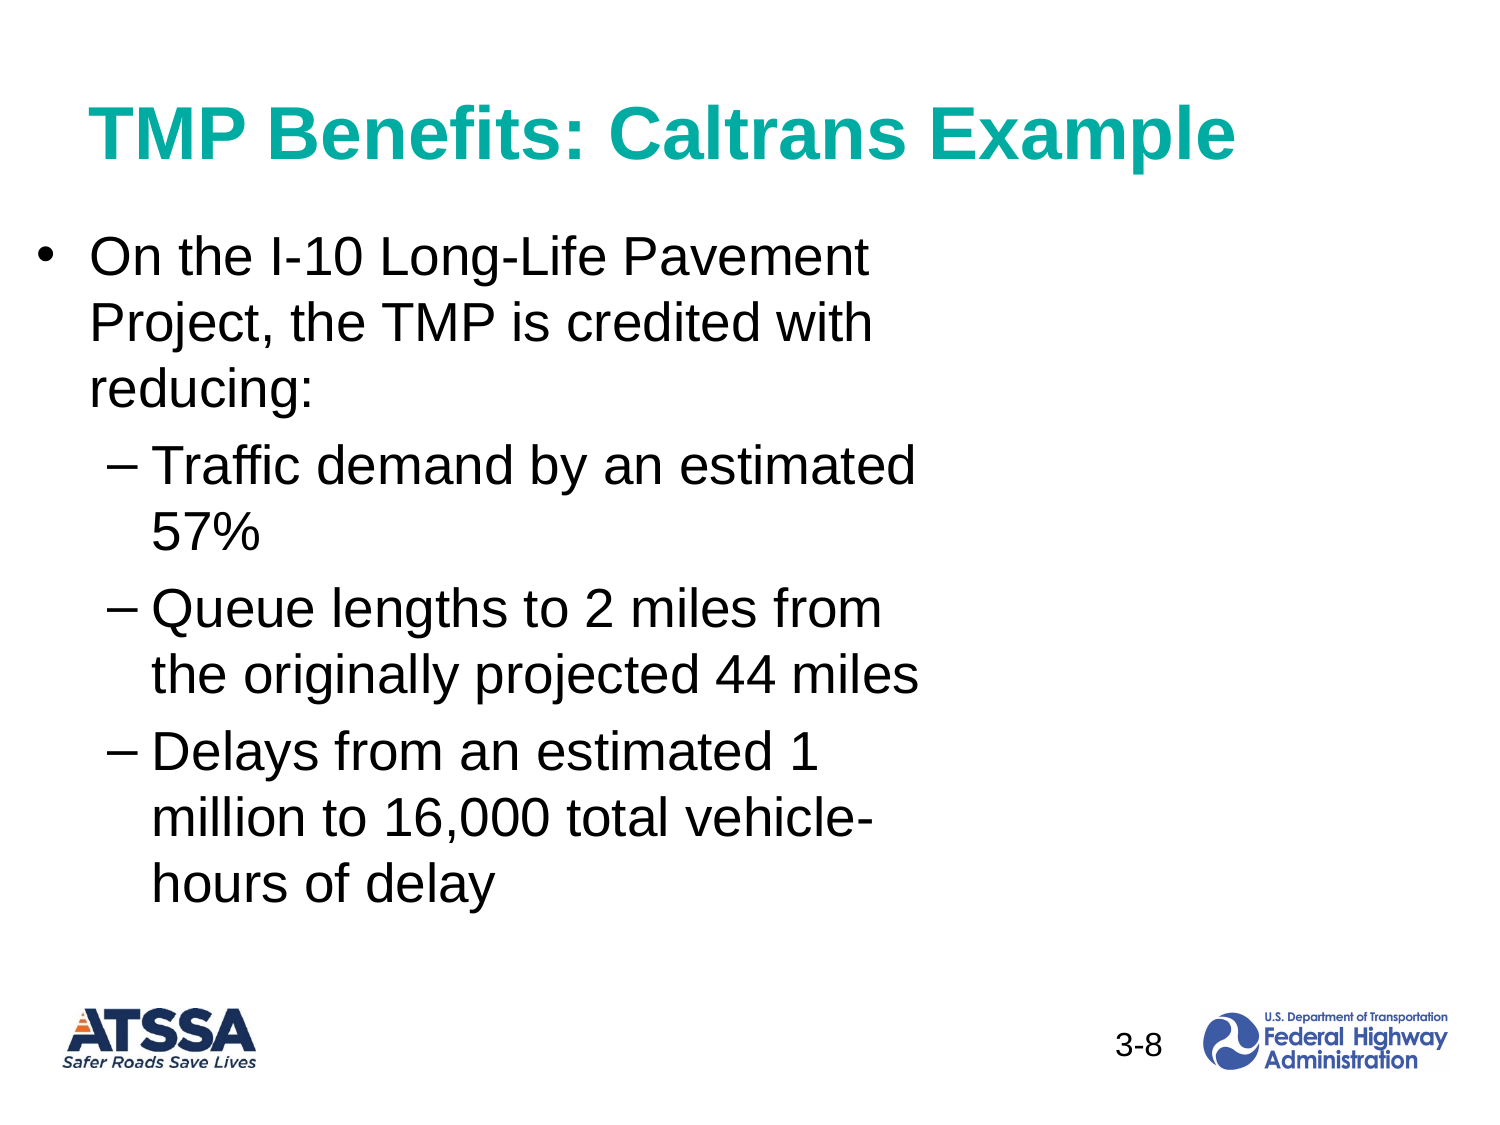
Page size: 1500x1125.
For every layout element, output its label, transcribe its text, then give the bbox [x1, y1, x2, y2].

picture [62, 1008, 256, 1068]
list On the I-10 Long-Life Pavement Project, the TMP is credited with reducing: Traffic demand by an estimated 57% Queue lengths to 2 miles from the originally projected 44 miles Delays from an estimated 1 million to 16,000 total vehicle-hours of delay [21, 213, 939, 993]
title TMP Benefits: Caltrans Example [73, 75, 1424, 184]
picture [1200, 1008, 1450, 1072]
